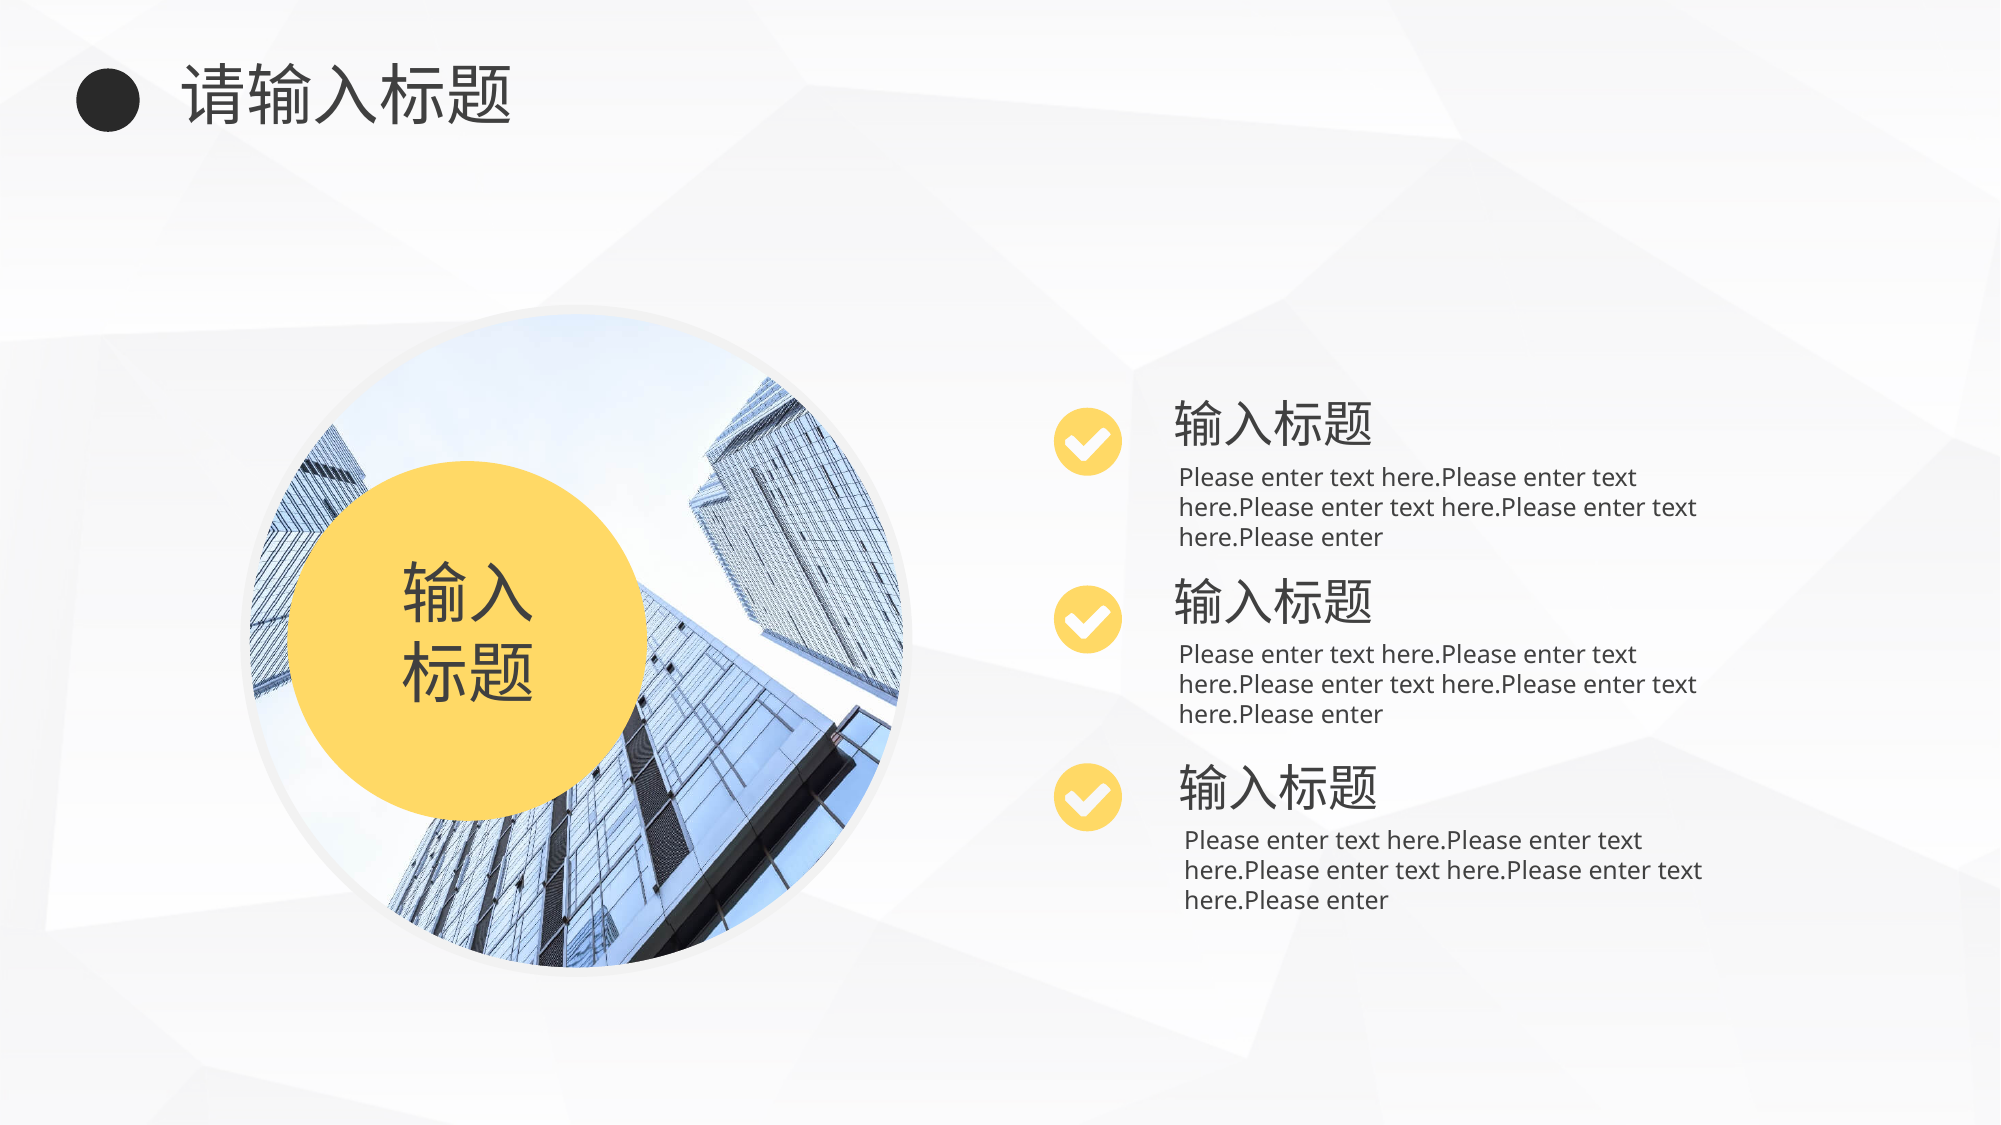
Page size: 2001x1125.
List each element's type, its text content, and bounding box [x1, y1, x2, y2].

text_box [75, 67, 141, 133]
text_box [244, 309, 908, 973]
text_box Please enter text here.Please enter text here.Please enter text here.Please enter text here.Please enter [1164, 638, 1781, 737]
text_box 请输入标题 [164, 45, 529, 140]
text_box 输入标题 [1158, 385, 1852, 461]
text_box 输入标题 [1164, 748, 1857, 824]
text_box Please enter text here.Please enter text here.Please enter text here.Please enter text here.Please enter [1169, 824, 1786, 922]
text_box [1053, 585, 1122, 654]
text_box Please enter text here.Please enter text here.Please enter text here.Please enter text here.Please enter [1164, 461, 1781, 559]
text_box 输入标题 [1158, 563, 1852, 638]
text_box [1053, 763, 1122, 832]
text_box [1053, 407, 1122, 476]
text_box [0, 0, 2000, 1125]
